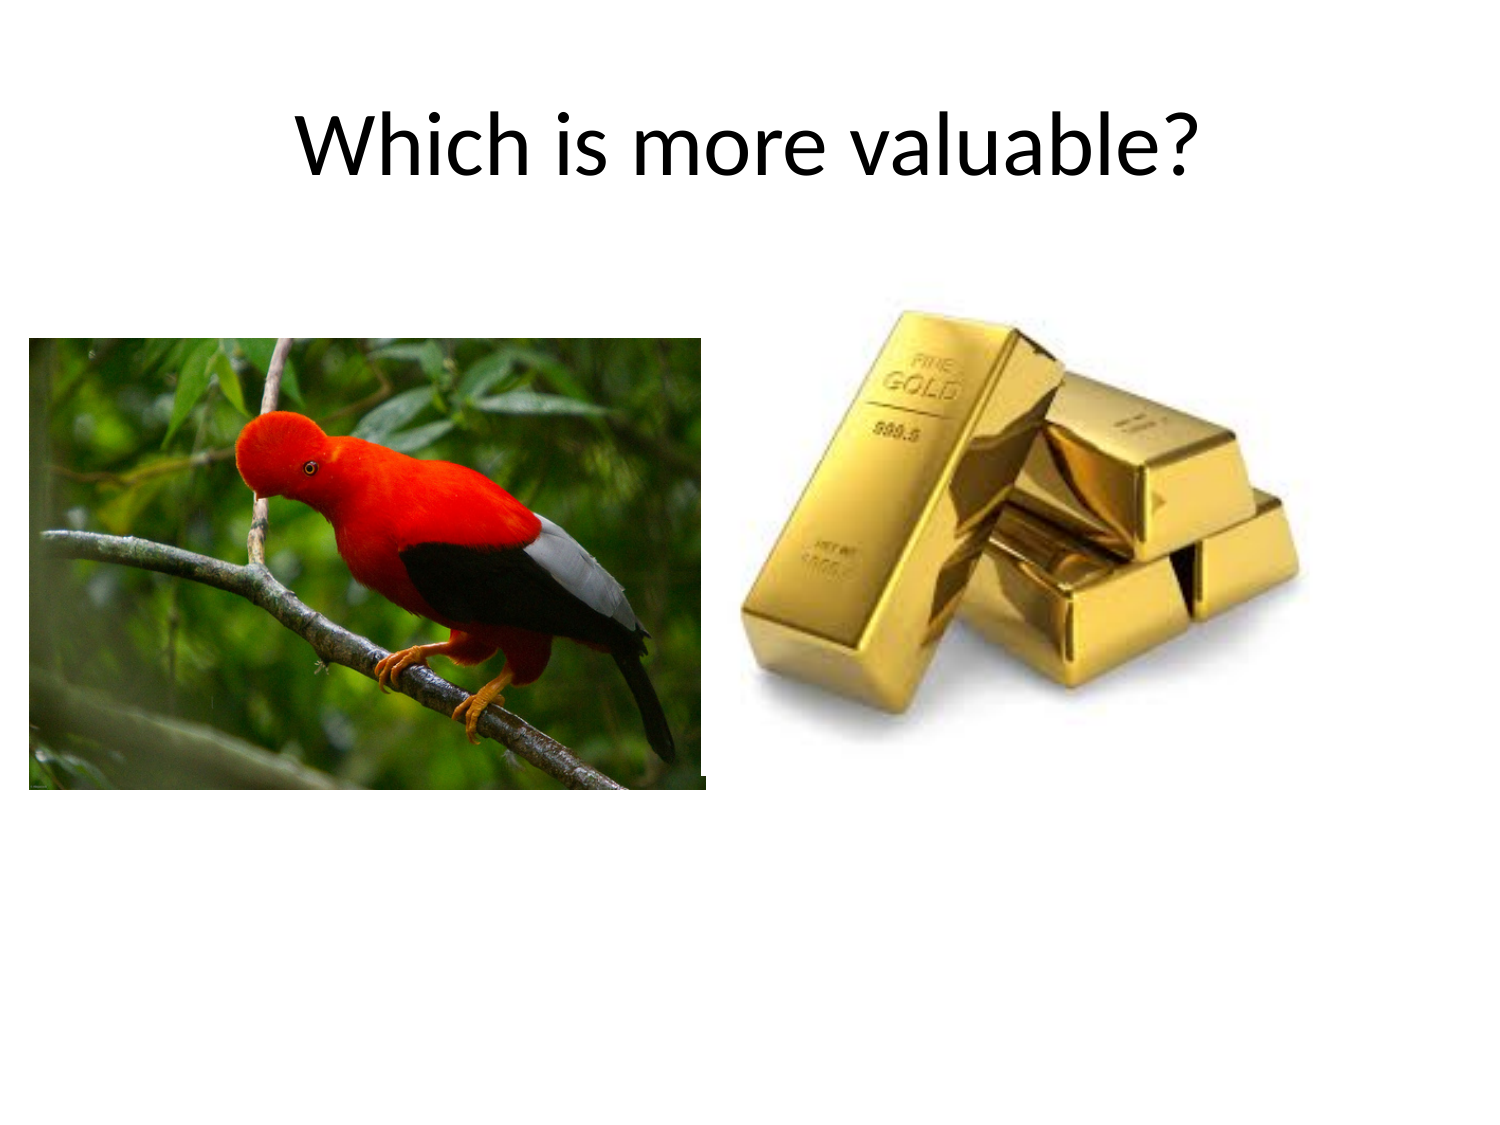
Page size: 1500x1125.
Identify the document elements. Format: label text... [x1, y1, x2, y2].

title Which is more valuable? [75, 45, 1425, 233]
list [29, 337, 707, 790]
picture [701, 278, 1353, 776]
